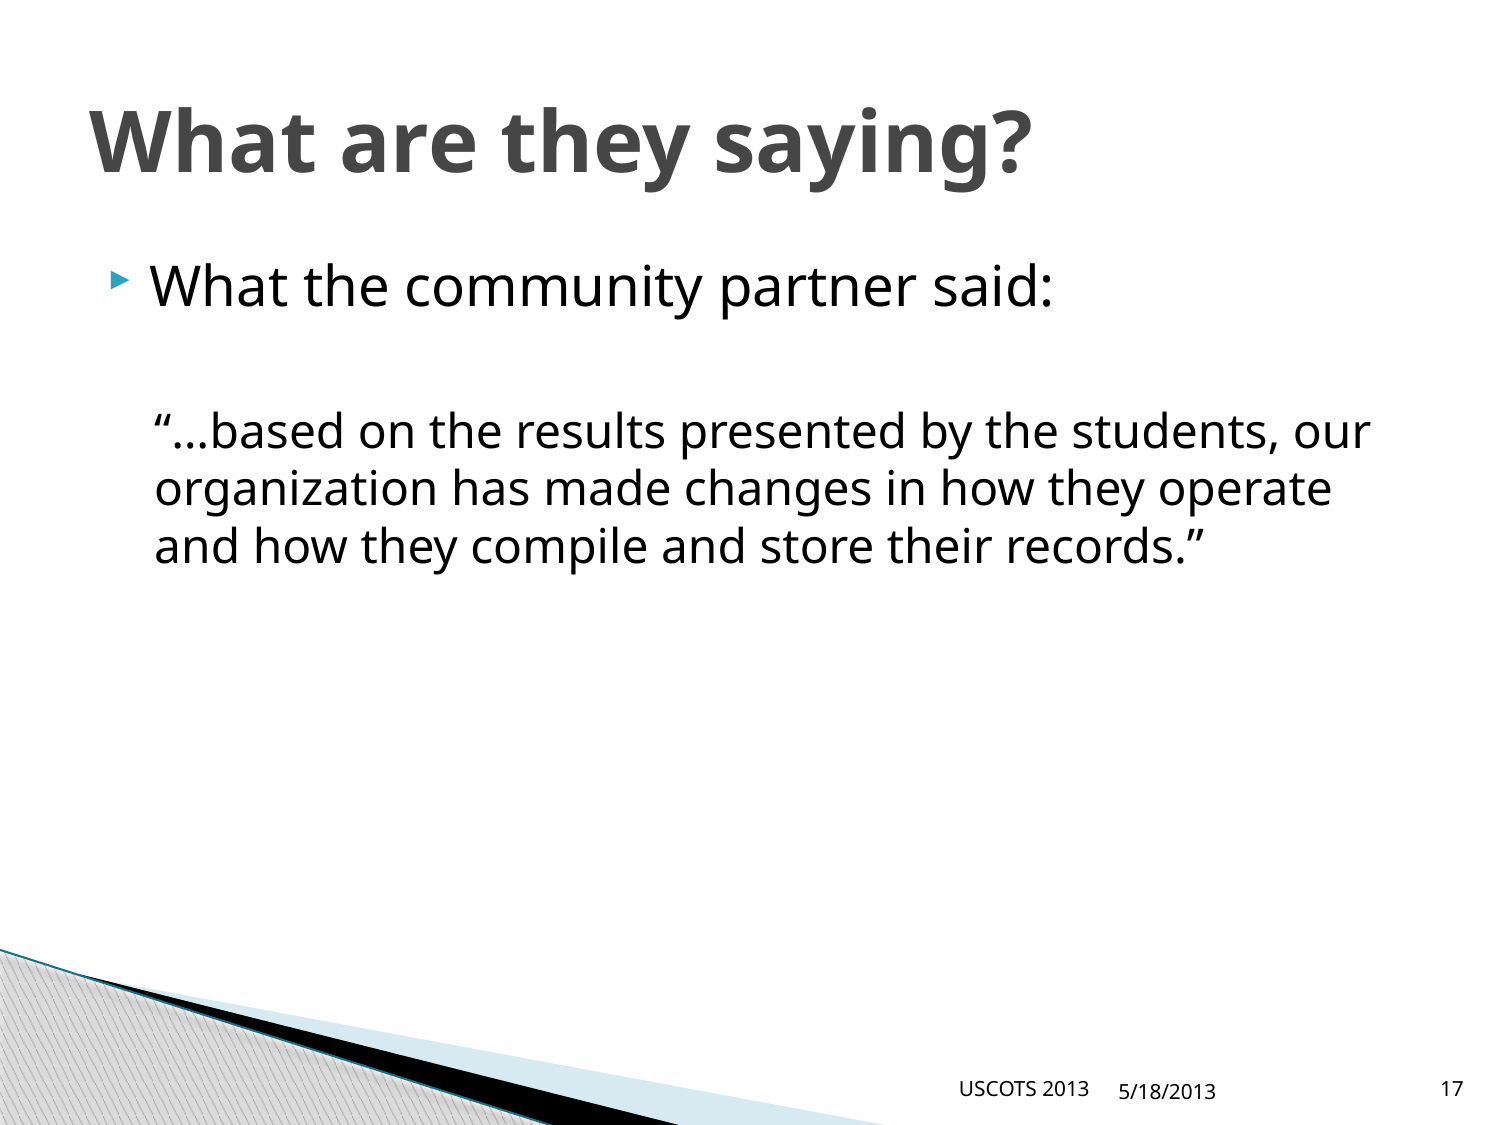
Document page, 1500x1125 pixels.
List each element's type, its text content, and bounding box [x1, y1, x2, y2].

slide_number 17 [1418, 1051, 1479, 1112]
list What the community partner said: “…based on the results presented by the students, our organization has made changes in how they operate and how they compile and store their records.” [75, 243, 1425, 986]
footer USCOTS 2013 [718, 1051, 1105, 1112]
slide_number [1105, 1051, 1418, 1112]
title What are they saying? [75, 45, 1425, 233]
